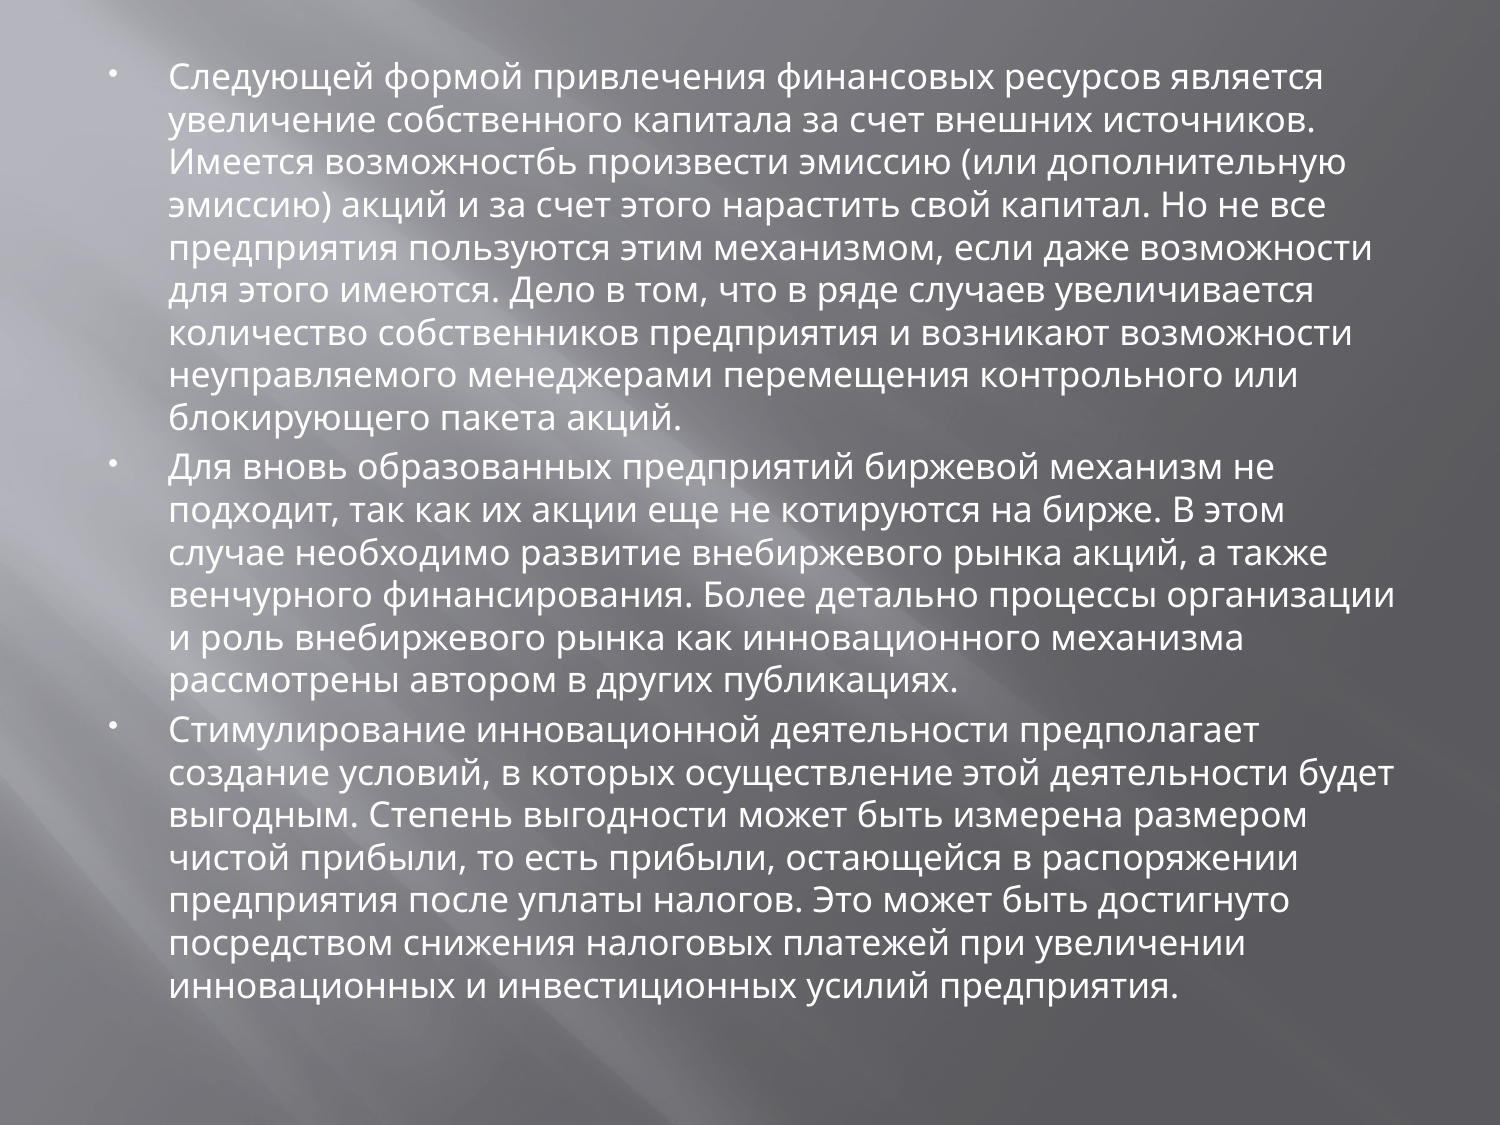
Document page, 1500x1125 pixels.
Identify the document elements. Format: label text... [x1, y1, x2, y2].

list Следующей формой привлечения финансовых ресурсов является увеличение собственного капитала за счет внешних источников. Имеется возможностбь произвести эмиссию (или дополнительную эмиссию) акций и за счет этого нарастить свой капитал. Но не все предприятия пользуются этим механизмом, если даже возможности для этого имеются. Дело в том, что в ряде случаев увеличивается количество собственников предприятия и возникают возможности неуправляемого менеджерами перемещения контрольного или блокирующего пакета акций. Для вновь образованных предприятий биржевой механизм не подходит, так как их акции еще не котируются на бирже. В этом случае необходимо развитие внебиржевого рынка акций, а также венчурного финансирования. Более детально процессы организации и роль внебиржевого рынка как инновационного механизма рассмотрены автором в других публикациях. Стимулирование инновационной деятельности предполагает создание условий, в которых осуществление этой деятельности будет выгодным. Степень выгодности может быть измерена размером чистой прибыли, то есть прибыли, остающейся в распоряжении предприятия после уплаты налогов. Это может быть достигнуто посредством снижения налоговых платежей при увеличении инновационных и инвестиционных усилий предприятия. [75, 46, 1425, 1035]
